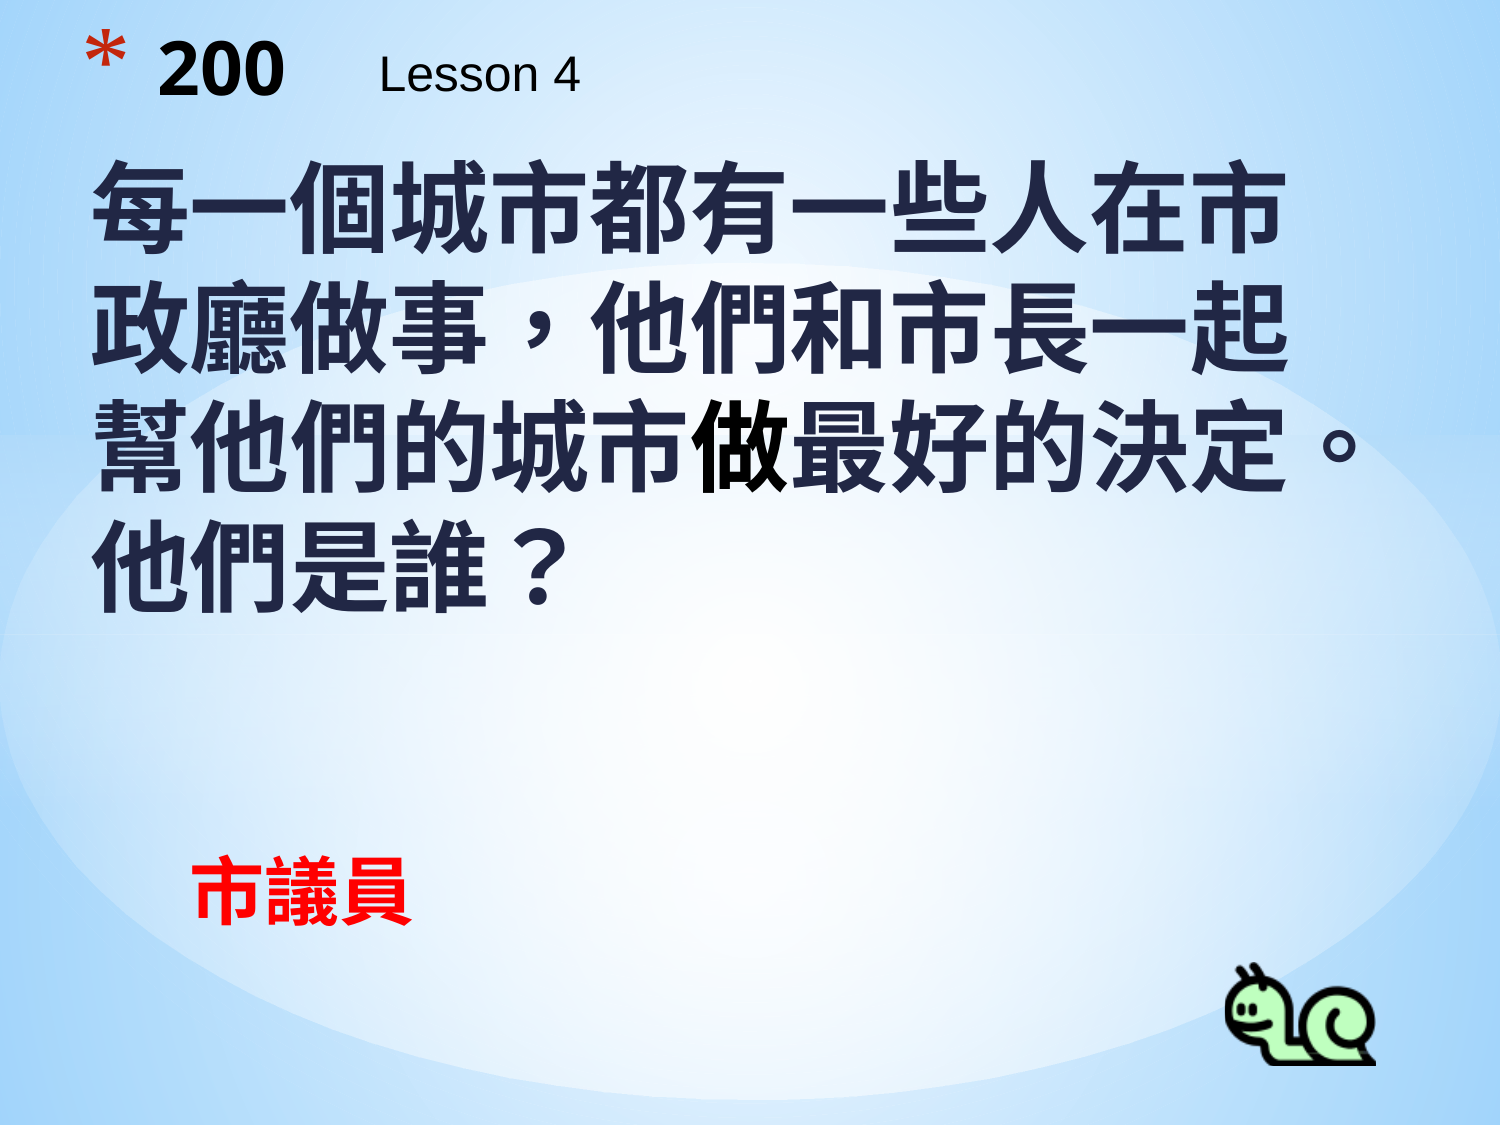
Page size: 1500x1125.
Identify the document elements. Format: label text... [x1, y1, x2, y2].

text_box Lesson 4 [363, 33, 611, 169]
subtitle 每一個城市都有一些人在市政廳做事，他們和市長一起幫他們的城市做最好的決定。他們是誰？ [75, 137, 1400, 863]
text_box 市議員 [174, 837, 813, 943]
title 200 [37, 12, 363, 150]
picture [1224, 962, 1377, 1067]
